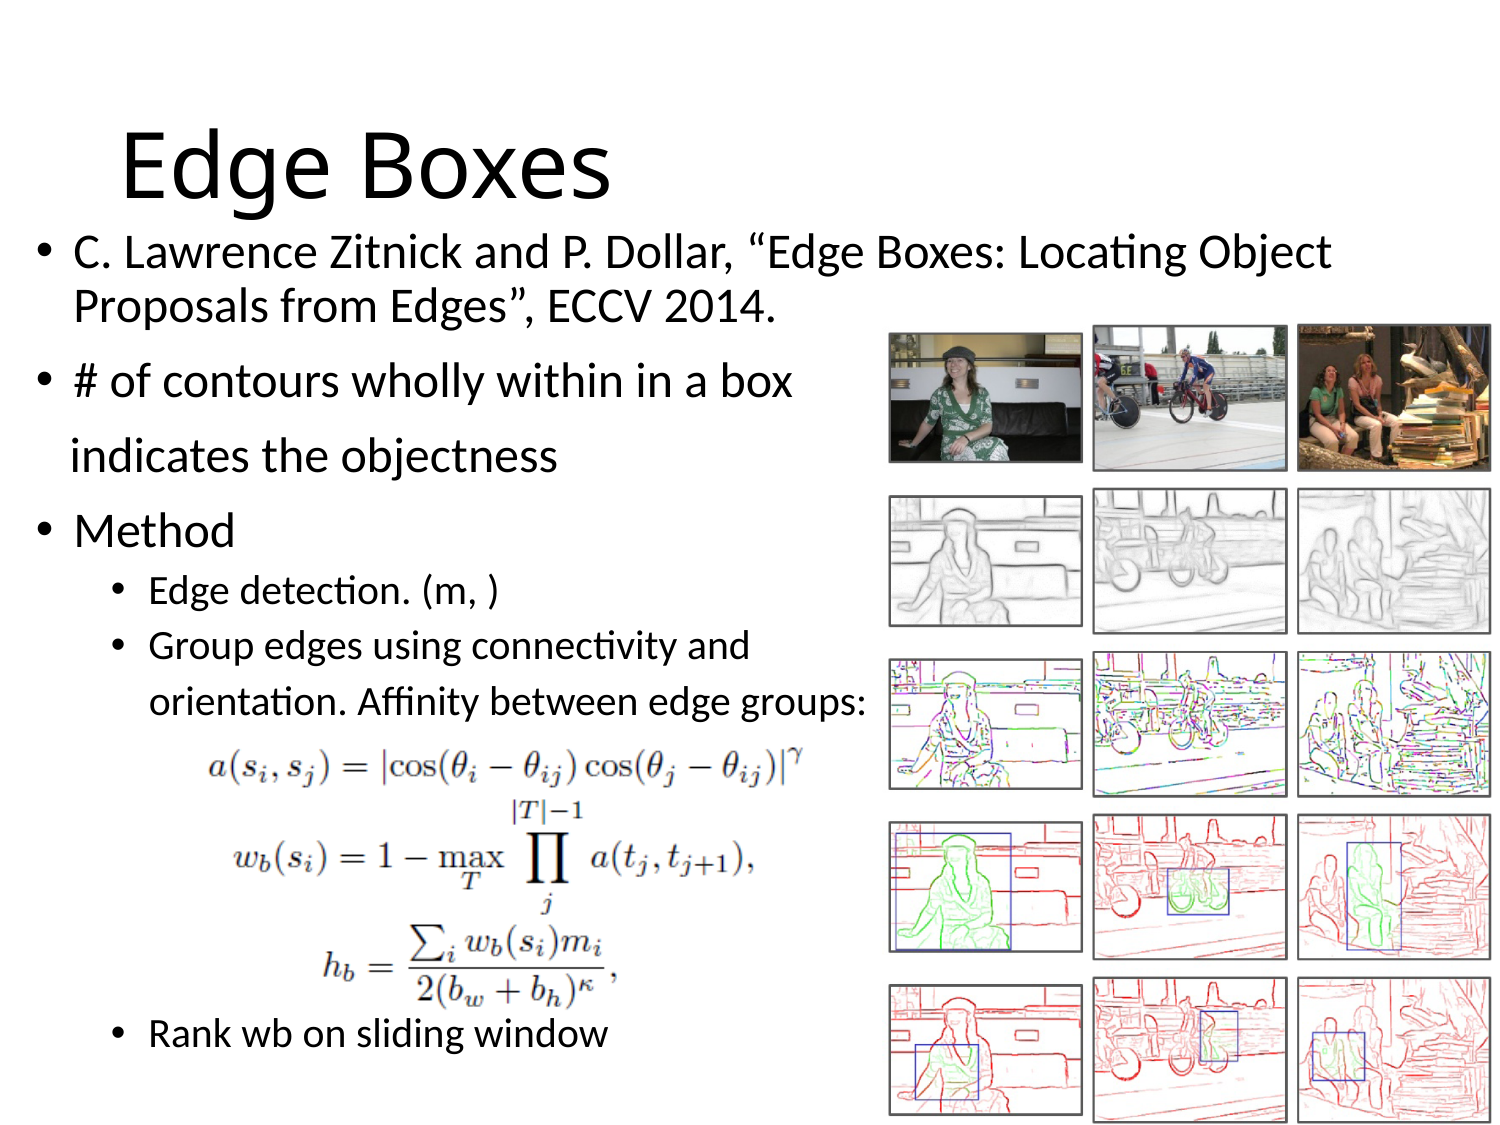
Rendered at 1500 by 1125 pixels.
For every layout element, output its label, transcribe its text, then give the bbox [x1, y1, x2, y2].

picture [878, 323, 1494, 1125]
title Edge Boxes [103, 59, 1397, 278]
picture [196, 724, 806, 1018]
